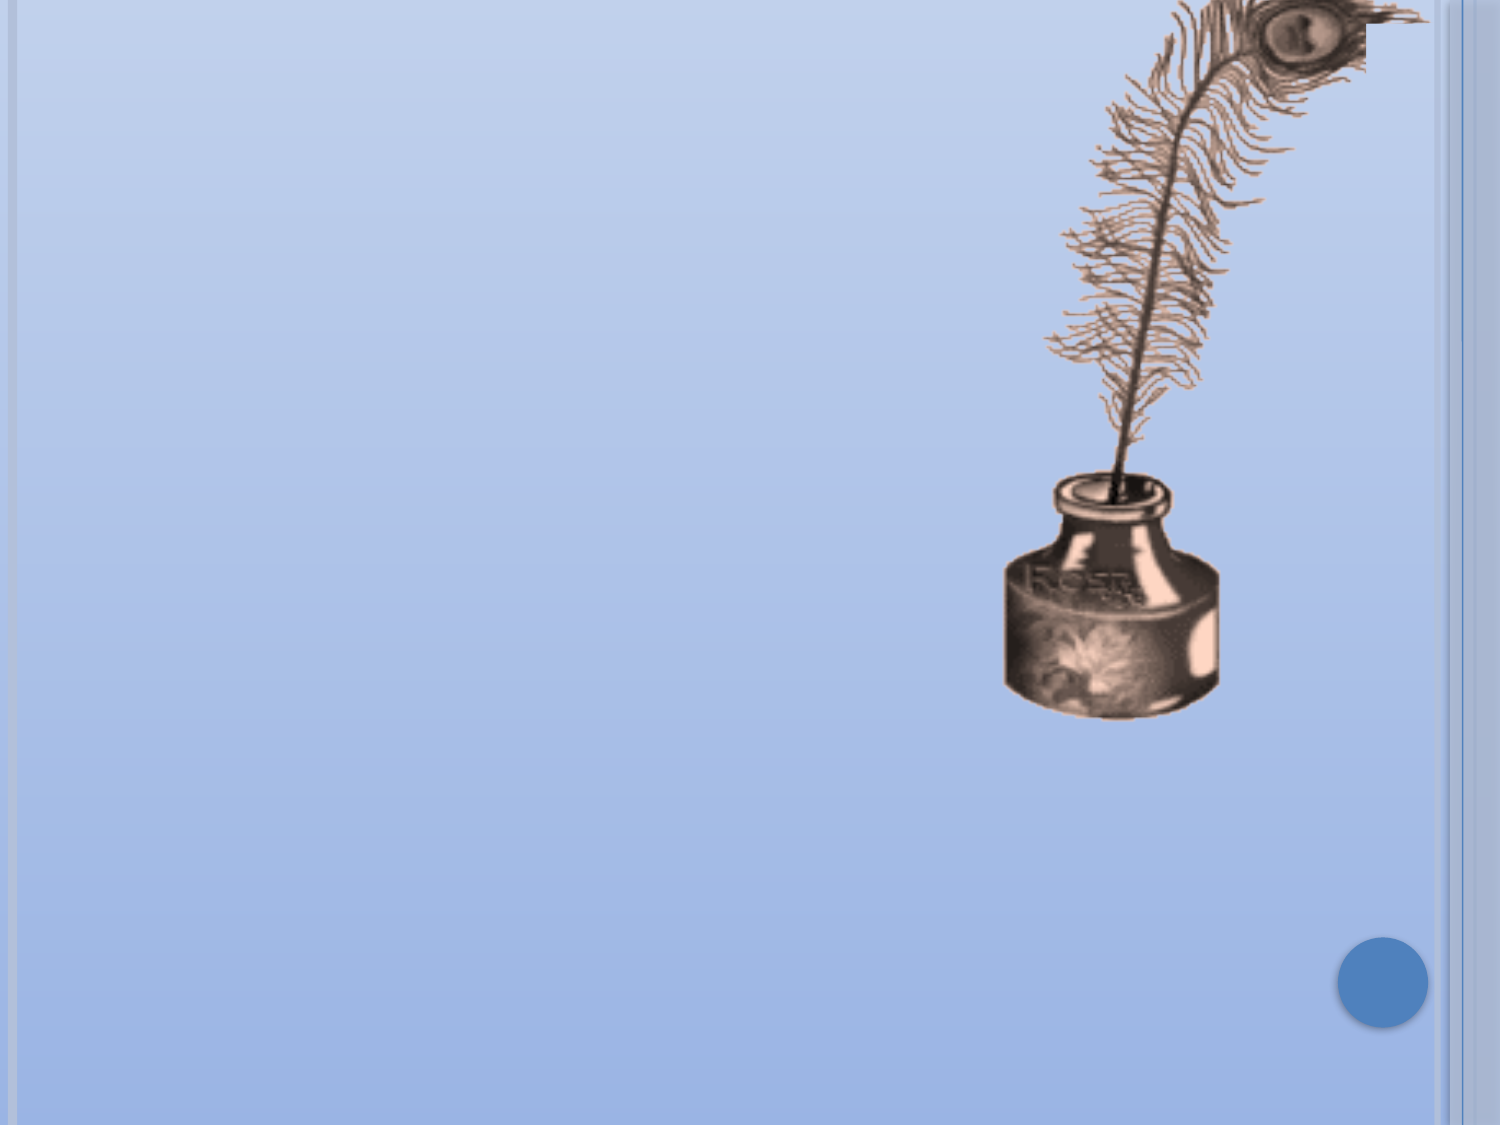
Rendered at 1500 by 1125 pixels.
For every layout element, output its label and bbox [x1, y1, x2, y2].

picture [0, 0, 1478, 800]
